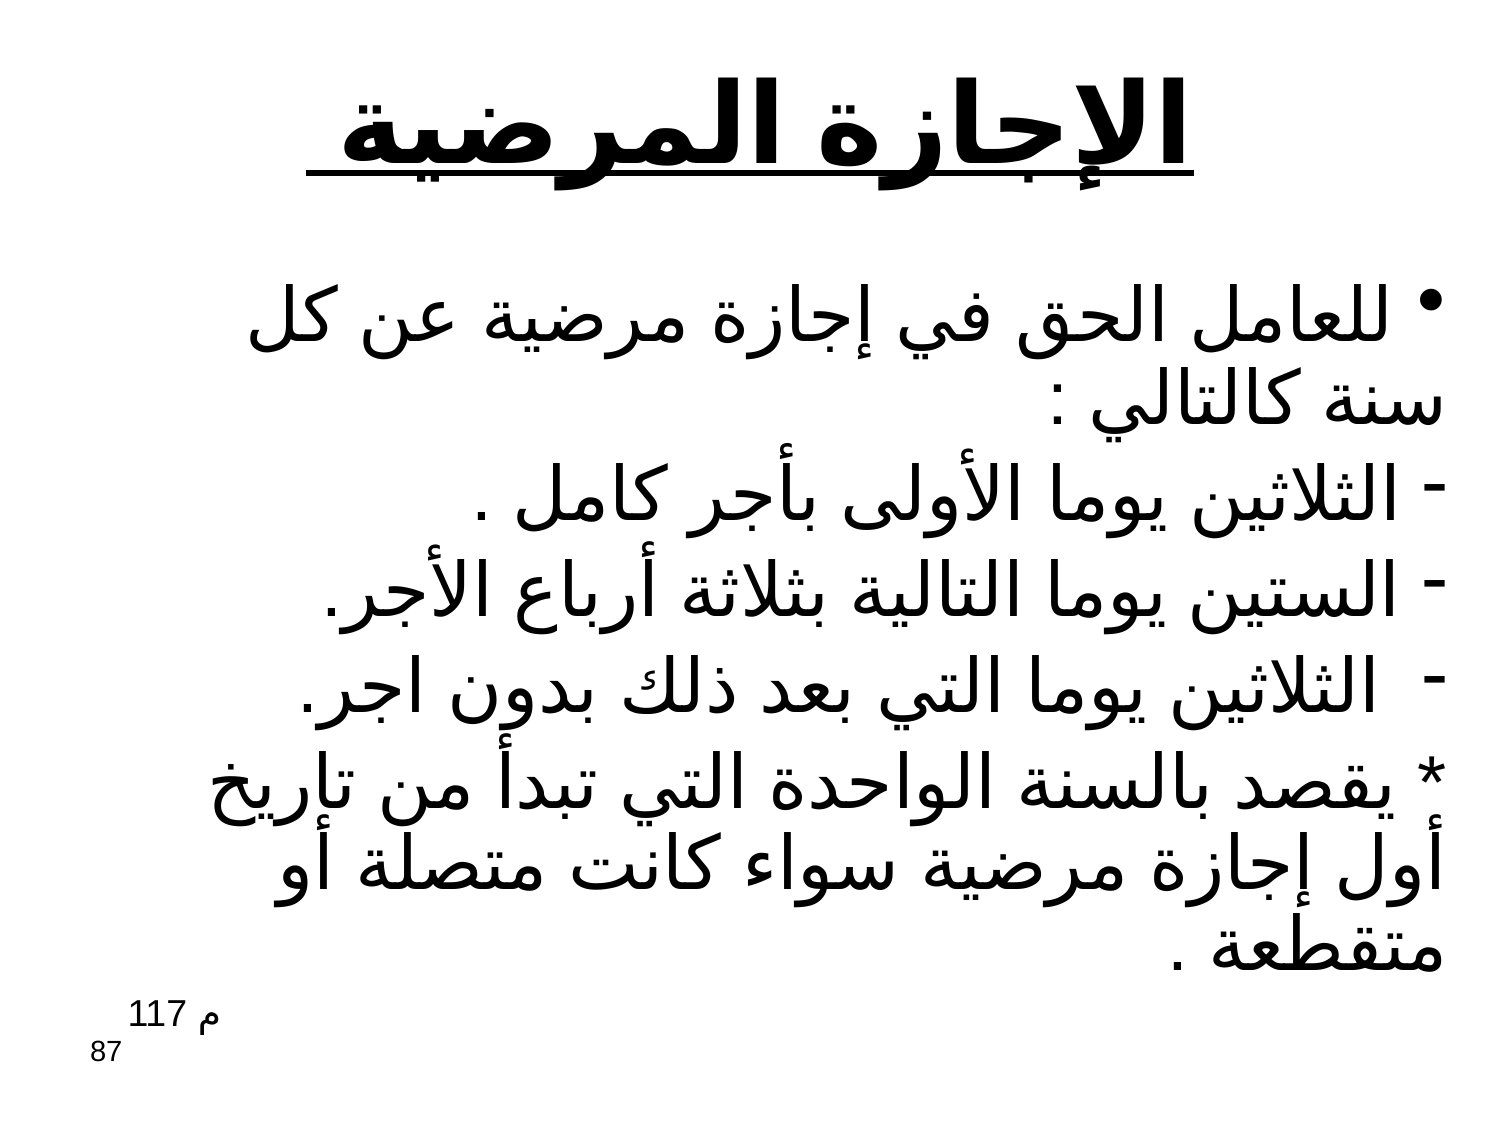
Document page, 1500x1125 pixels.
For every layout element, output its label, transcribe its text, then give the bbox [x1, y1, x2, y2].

slide_number 87 [74, 1024, 426, 1103]
subtitle للعامل الحق في إجازة مرضية عن كل سنة كالتالي : الثلاثين يوما الأولى بأجر كامل . الستين يوما التالية بثلاثة أرباع الأجر. الثلاثين يوما التي بعد ذلك بدون اجر. * يقصد بالسنة الواحدة التي تبدأ من تاريخ أول إجازة مرضية سواء كانت متصلة أو متقطعة . م 117 [112, 262, 1463, 988]
title الإجازة المرضية [112, 37, 1388, 201]
